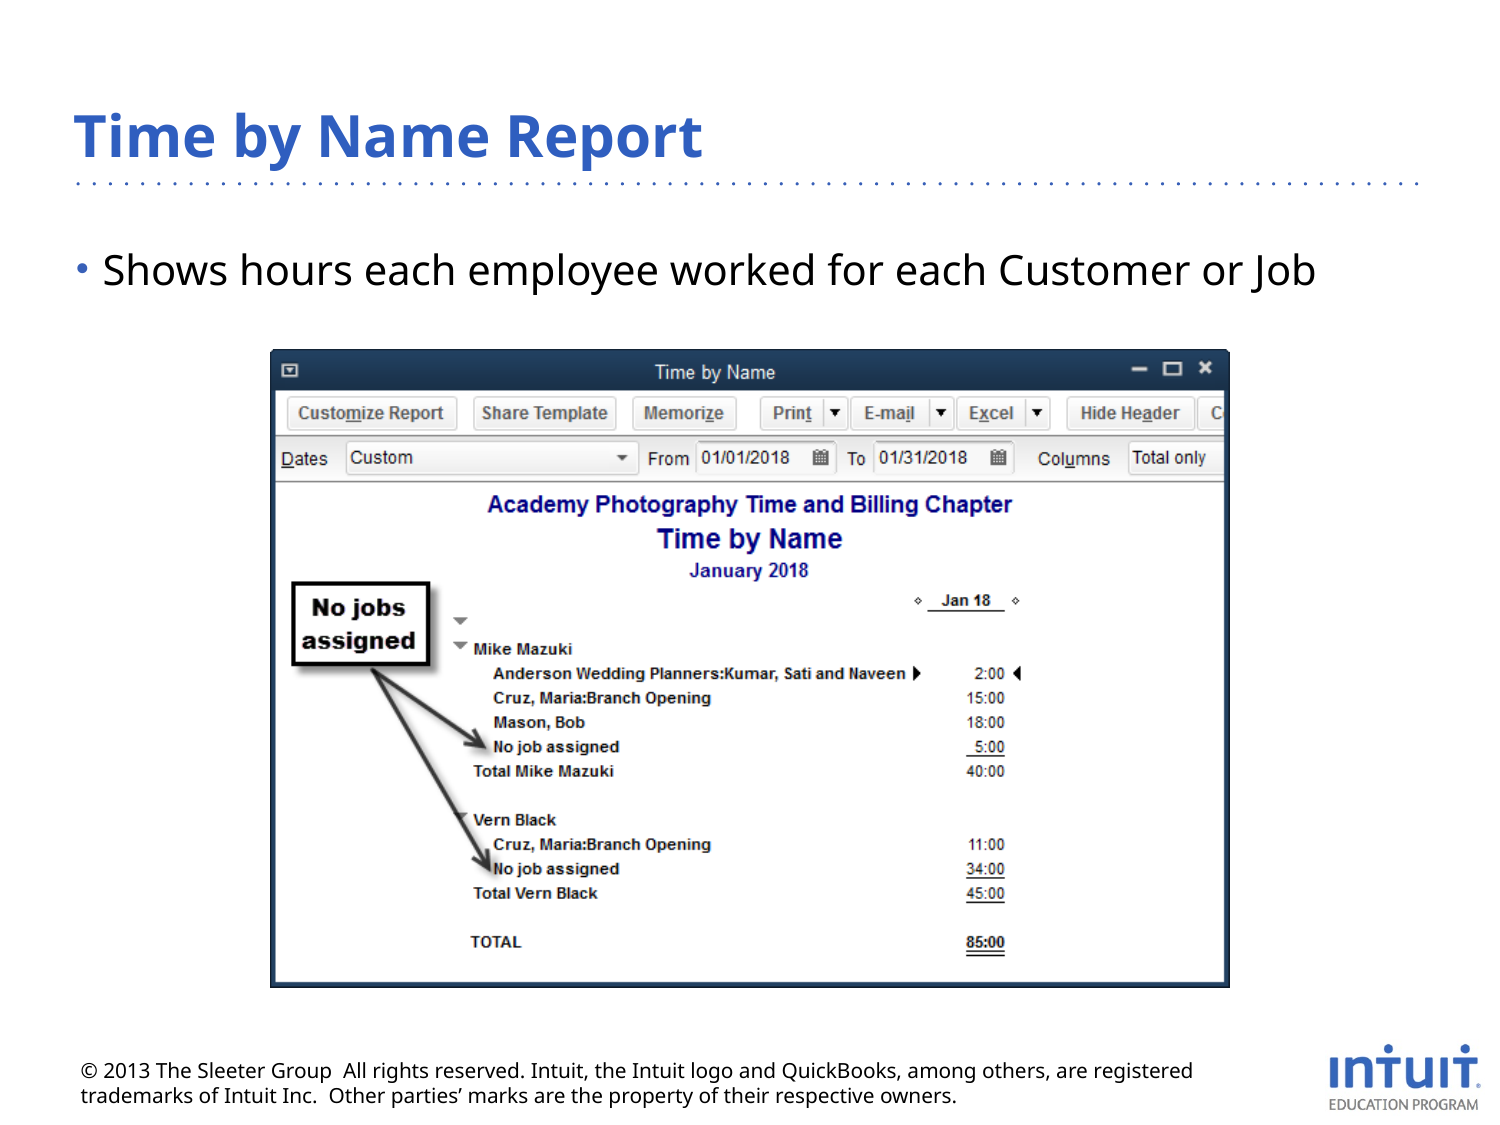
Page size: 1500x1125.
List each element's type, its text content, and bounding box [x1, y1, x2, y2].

picture [270, 349, 1230, 988]
title Time by Name Report [73, 62, 1424, 169]
list Shows hours each employee worked for each Customer or Job [75, 235, 1424, 1012]
picture [1325, 1039, 1485, 1116]
